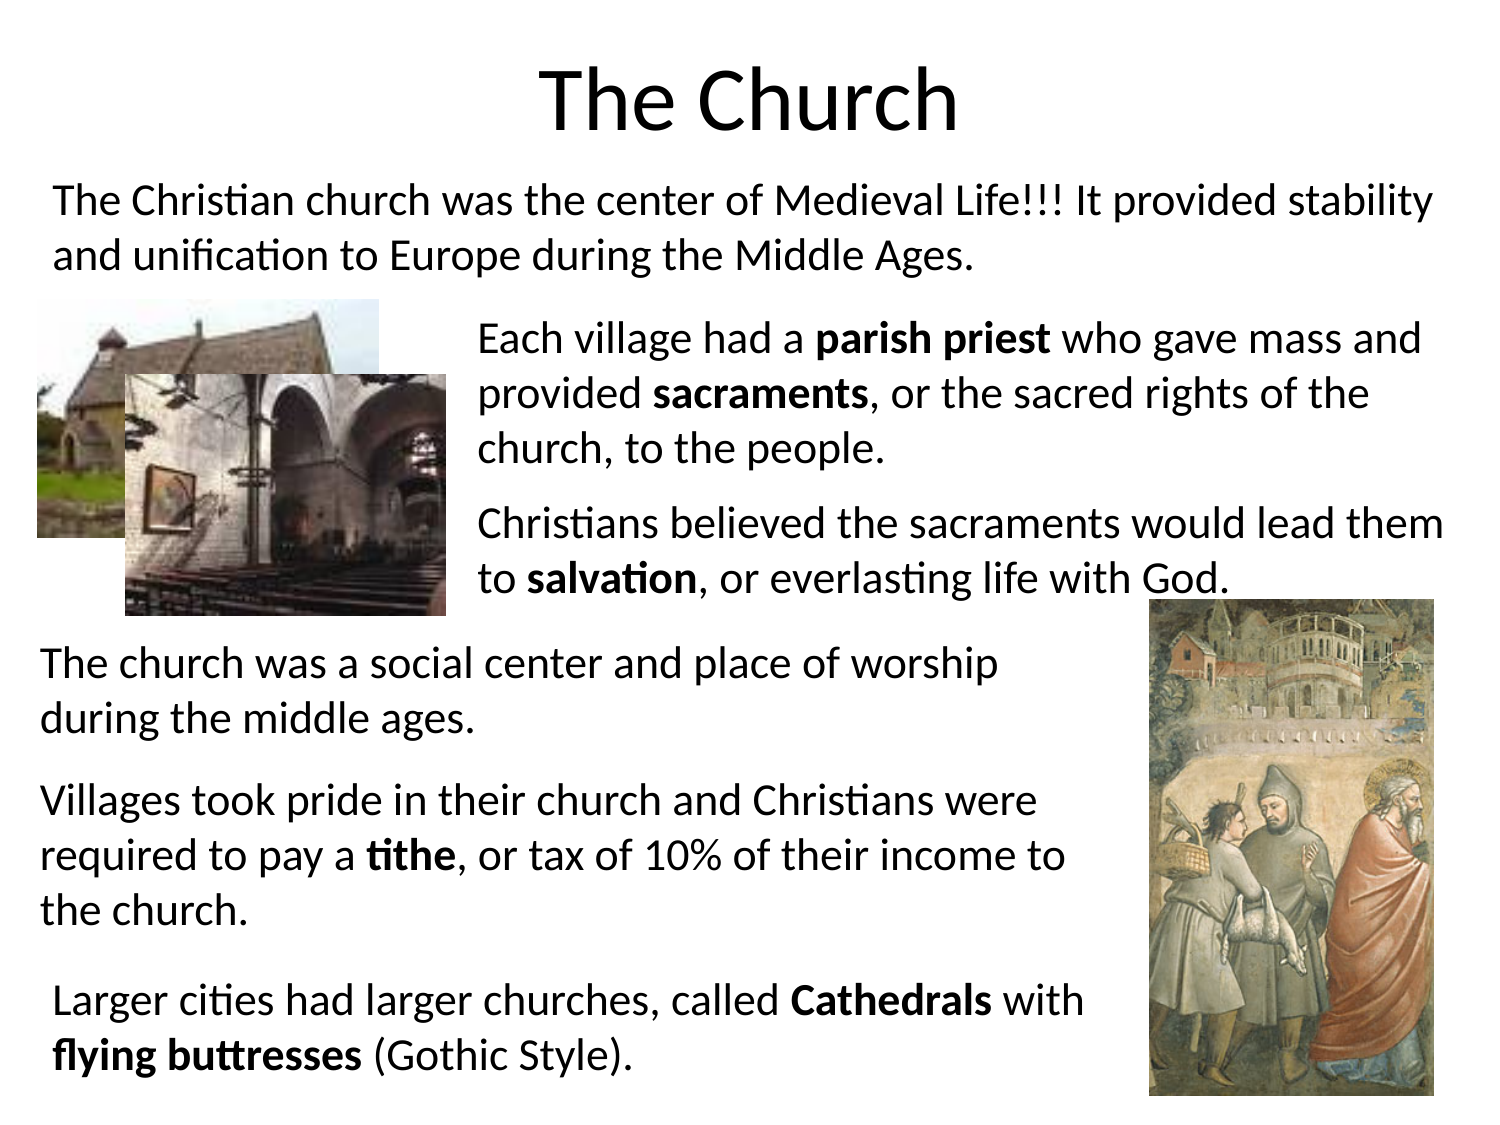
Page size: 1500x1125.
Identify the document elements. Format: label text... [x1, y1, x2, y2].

text_box The Christian church was the center of Medieval Life!!! It provided stability and unification to Europe during the Middle Ages. [37, 162, 1475, 288]
title The Church [75, 0, 1425, 162]
text_box Larger cities had larger churches, called Cathedrals with flying buttresses (Gothic Style). [37, 962, 1138, 1088]
picture [1149, 599, 1434, 1096]
text_box Each village had a parish priest who gave mass and provided sacraments, or the sacred rights of the church, to the people. Christians believed the sacraments would lead them to salvation, or everlasting life with God. [462, 299, 1463, 610]
text_box The church was a social center and place of worship during the middle ages. [24, 624, 1125, 750]
text_box Villages took pride in their church and Christians were required to pay a tithe, or tax of 10% of their income to the church. [24, 762, 1125, 943]
picture [37, 299, 447, 616]
